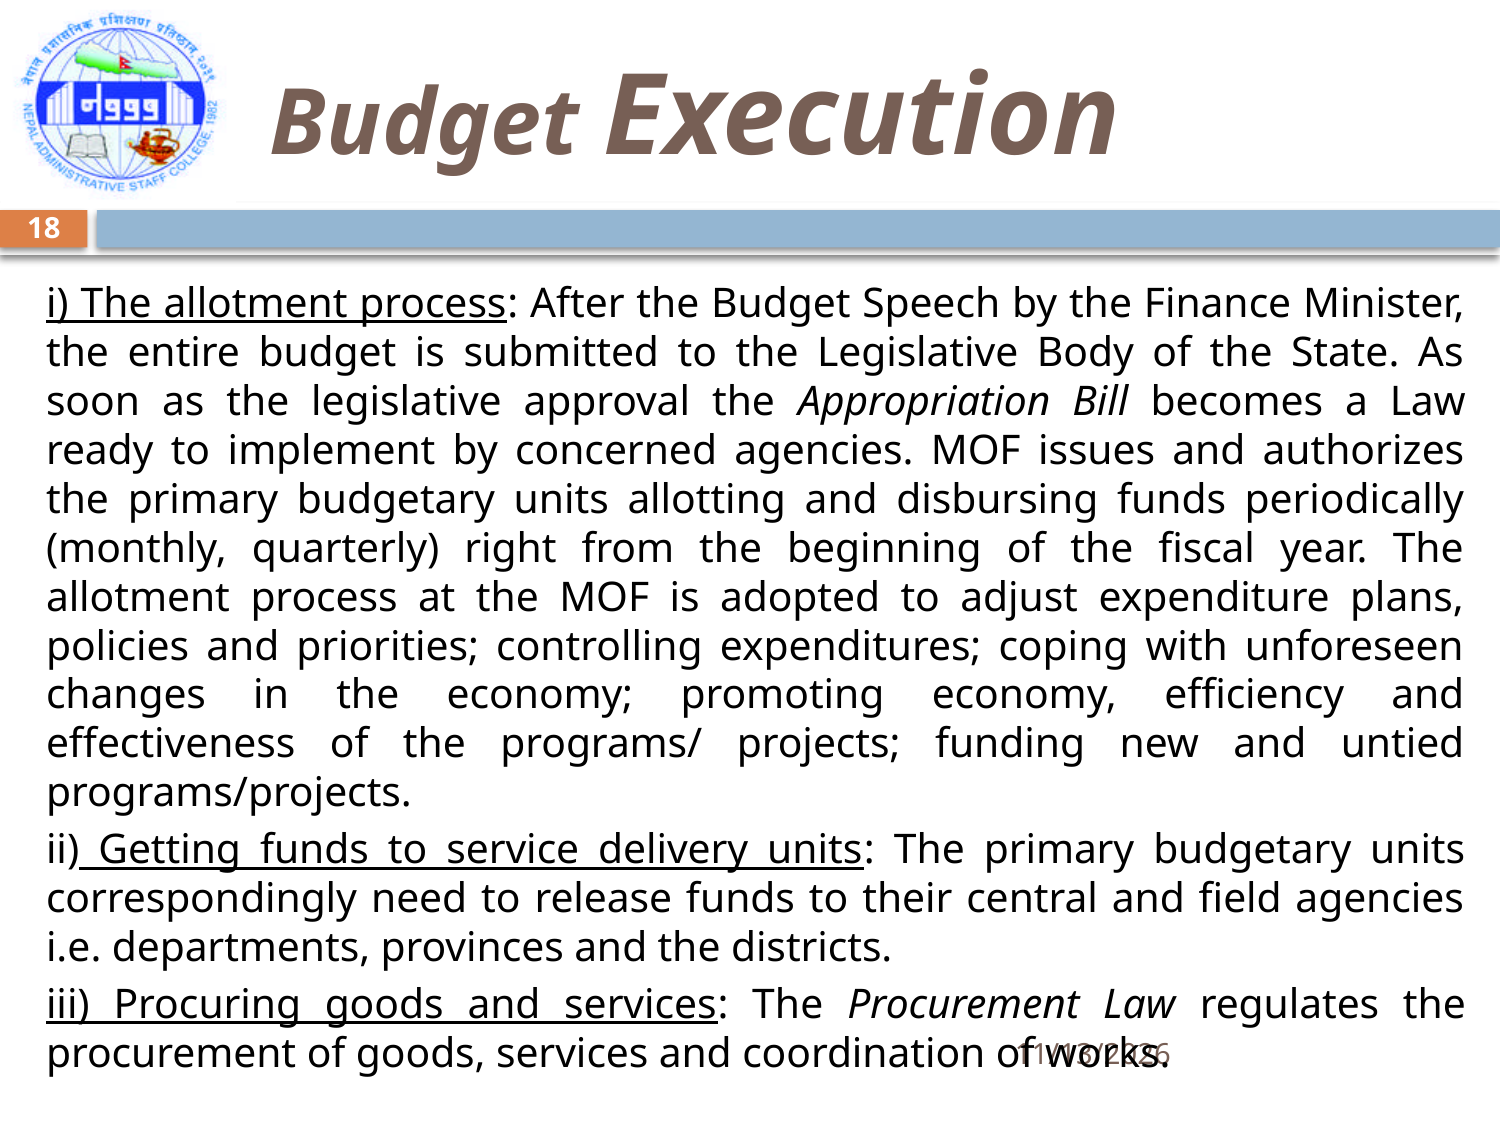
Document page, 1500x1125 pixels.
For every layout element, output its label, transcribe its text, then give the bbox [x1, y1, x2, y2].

slide_number 18 [0, 208, 88, 249]
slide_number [999, 1025, 1438, 1085]
title Budget Execution [254, 9, 1425, 209]
picture [1, 0, 236, 208]
list i) The allotment process: After the Budget Speech by the Finance Minister, the entire budget is submitted to the Legislative Body of the State. As soon as the legislative approval the Appropriation Bill becomes a Law ready to implement by concerned agencies. MOF issues and authorizes the primary budgetary units allotting and disbursing funds periodically (monthly, quarterly) right from the beginning of the fiscal year. The allotment process at the MOF is adopted to adjust expenditure plans, policies and priorities; controlling expenditures; coping with unforeseen changes in the economy; promoting economy, efficiency and effectiveness of the programs/ projects; funding new and untied programs/projects. ii) Getting funds to service delivery units: The primary budgetary units correspondingly need to release funds to their central and field agencies i.e. departments, provinces and the districts. iii) Procuring goods and services: The Procurement Law regulates the procurement of goods, services and coordination of works. [30, 269, 1482, 1085]
